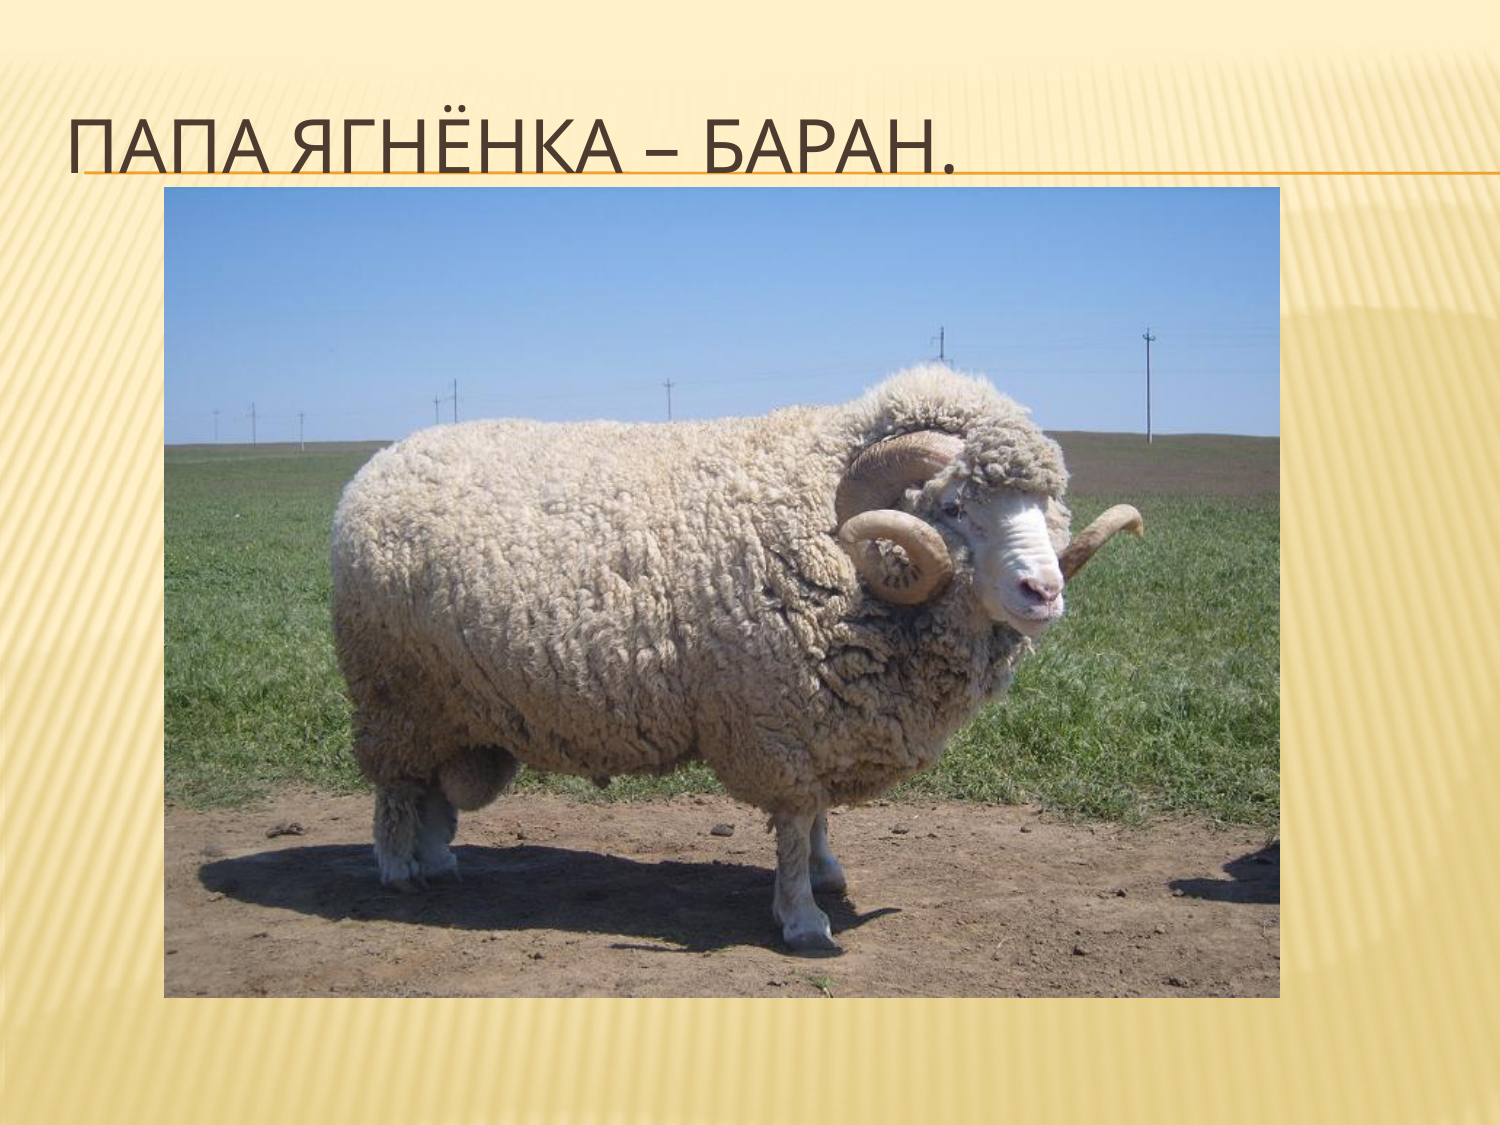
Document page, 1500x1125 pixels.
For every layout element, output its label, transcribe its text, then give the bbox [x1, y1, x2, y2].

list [163, 187, 1280, 998]
title Папа ягнёнка – баран. [50, 75, 1475, 213]
